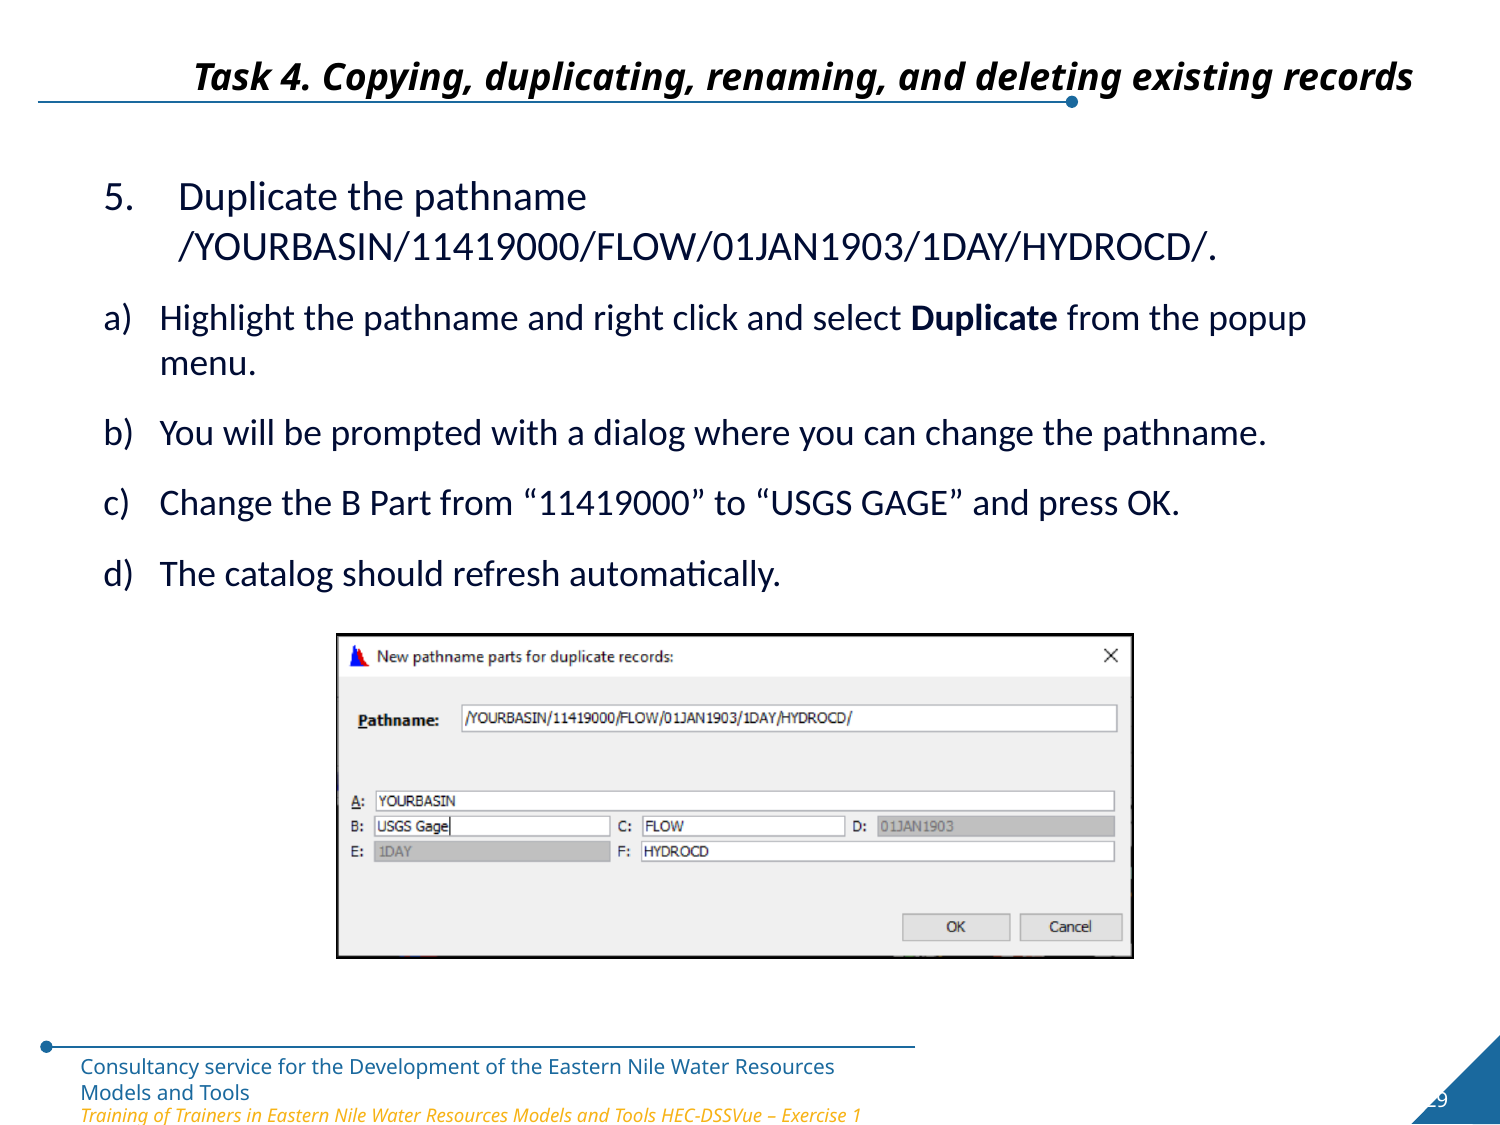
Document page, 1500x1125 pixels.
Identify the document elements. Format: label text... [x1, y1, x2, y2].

list Duplicate the pathname /YOURBASIN/11419000/FLOW/01JAN1903/1DAY/HYDROCD/. Highlight the pathname and right click and select Duplicate from the popup menu. You will be prompted with a dialog where you can change the pathname. Change the B Part from “11419000” to “USGS GAGE” and press OK. The catalog should refresh automatically. [88, 160, 1412, 947]
text_box Task 4. Copying, duplicating, renaming, and deleting existing records [178, 22, 1468, 106]
picture [336, 633, 1134, 959]
